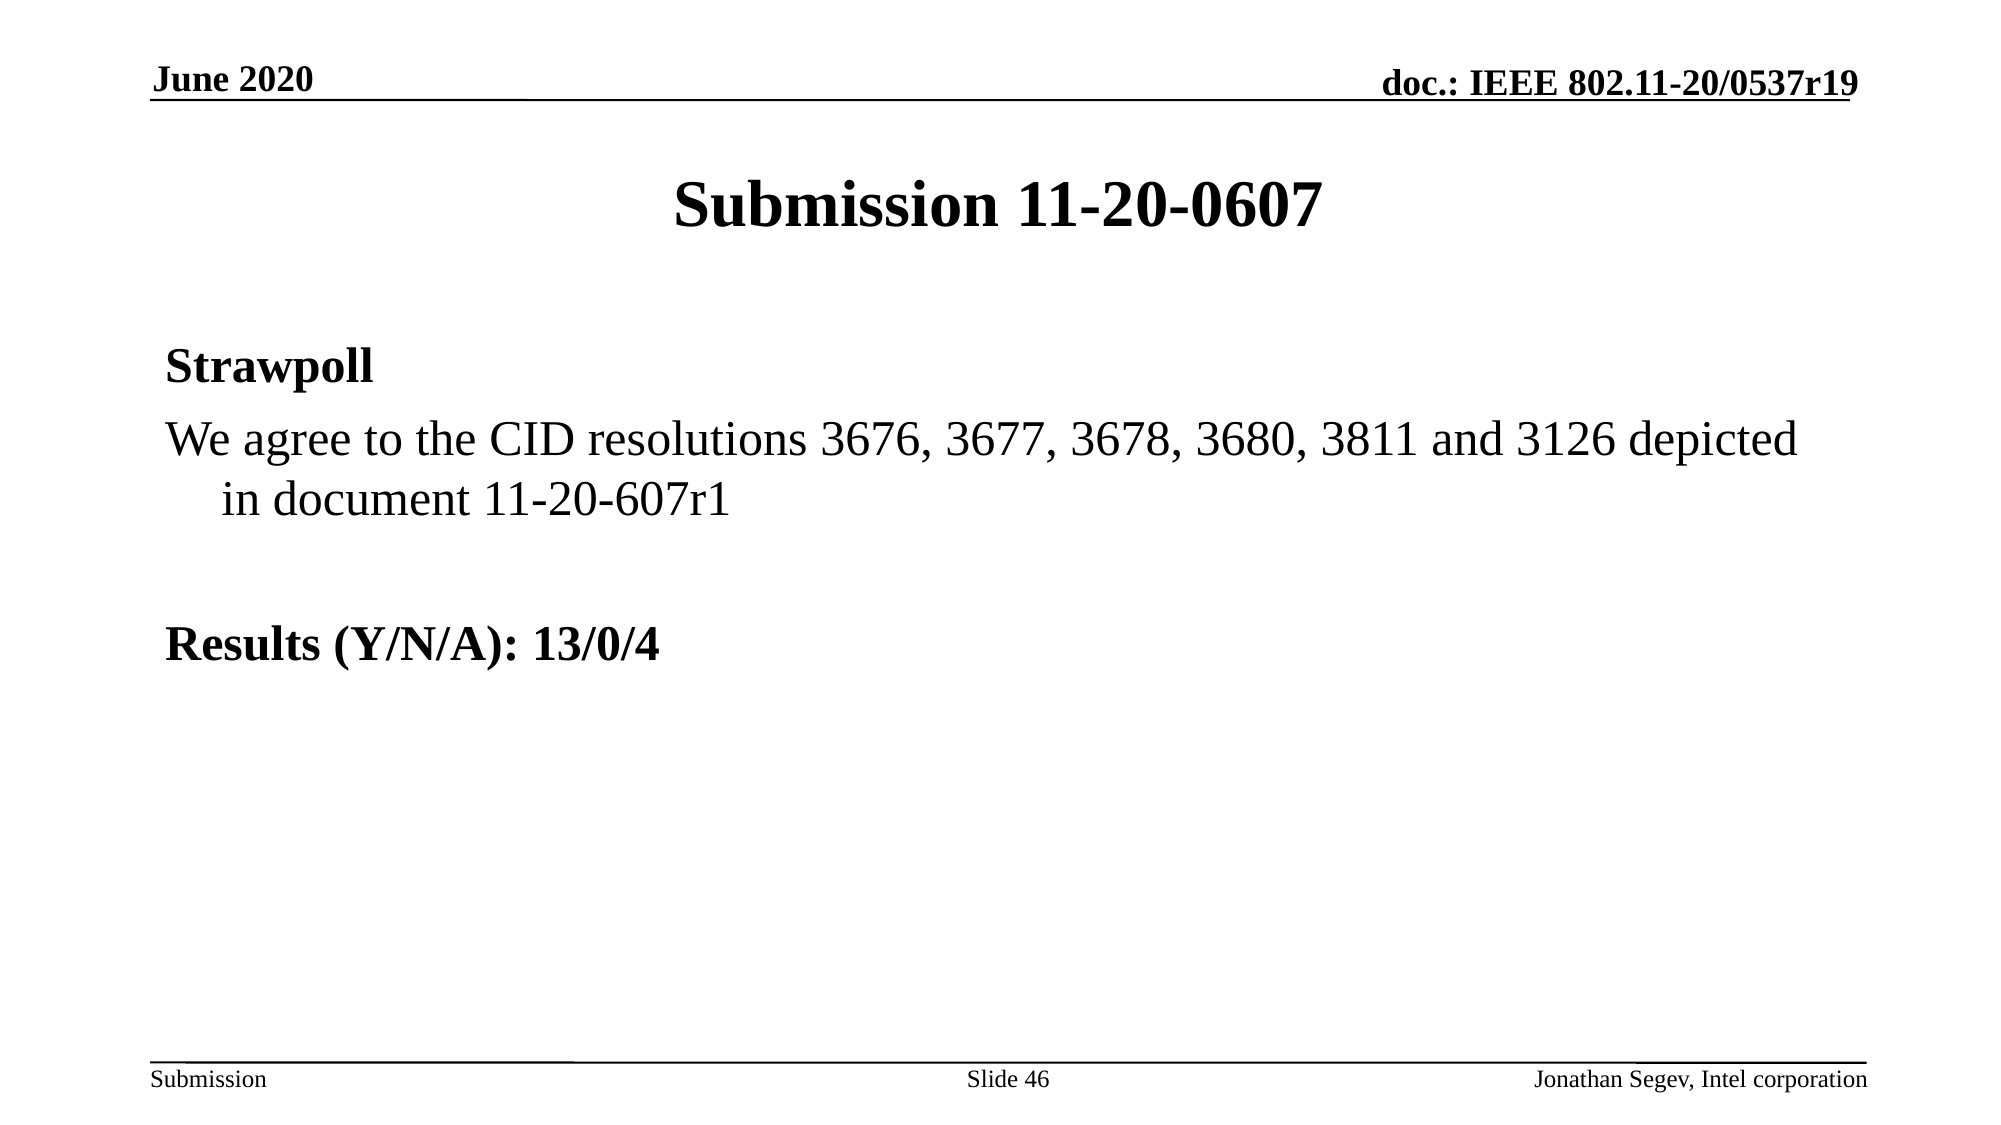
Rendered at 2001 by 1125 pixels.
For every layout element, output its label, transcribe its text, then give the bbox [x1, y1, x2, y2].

list Strawpoll We agree to the CID resolutions 3676, 3677, 3678, 3680, 3811 and 3126 depicted in document 11-20-607r1 Results (Y/N/A): 13/0/4 [149, 324, 1850, 1000]
title Submission 11-20-0607 [149, 112, 1850, 288]
slide_number Slide 46 [950, 1061, 1067, 1123]
footer Jonathan Segev, Intel corporation [1171, 1061, 1869, 1093]
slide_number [152, 54, 563, 100]
